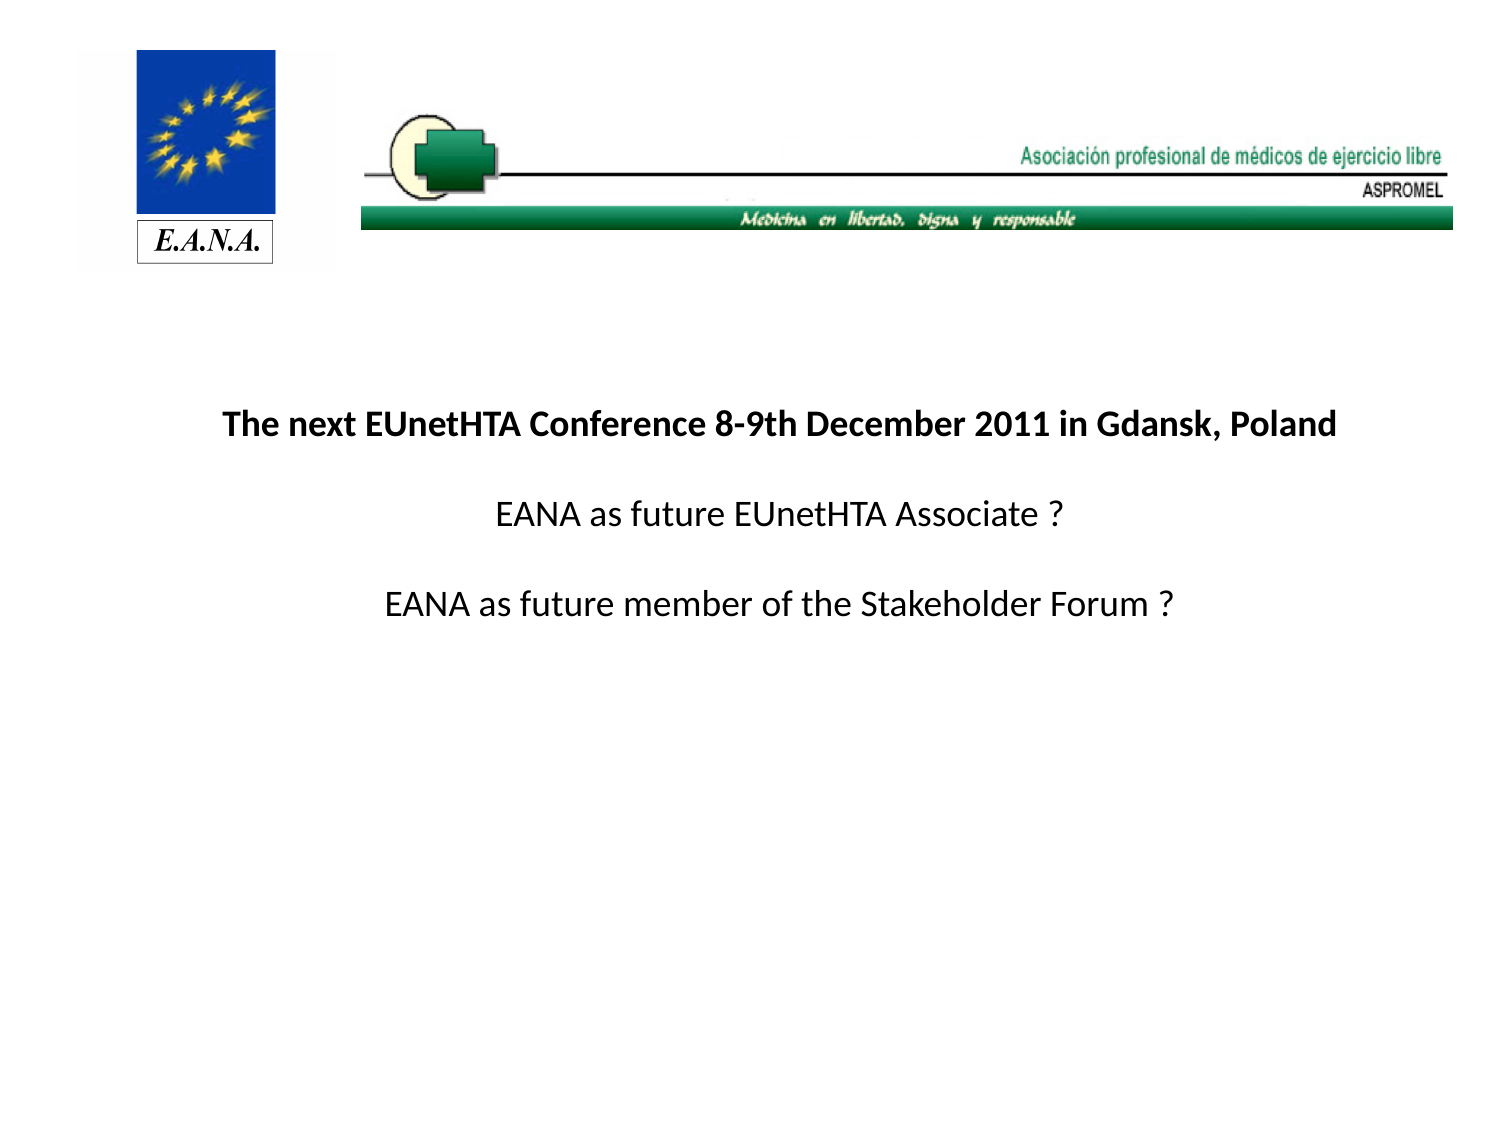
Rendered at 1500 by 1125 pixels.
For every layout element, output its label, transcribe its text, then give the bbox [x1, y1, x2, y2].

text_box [361, 108, 1453, 230]
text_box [75, 220, 336, 274]
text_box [75, 50, 336, 219]
text_box The next EUnetHTA Conference 8-9th December 2011 in Gdansk, Poland EANA as future EUnetHTA Associate ? EANA as future member of the Stakeholder Forum ? [134, 391, 1427, 677]
